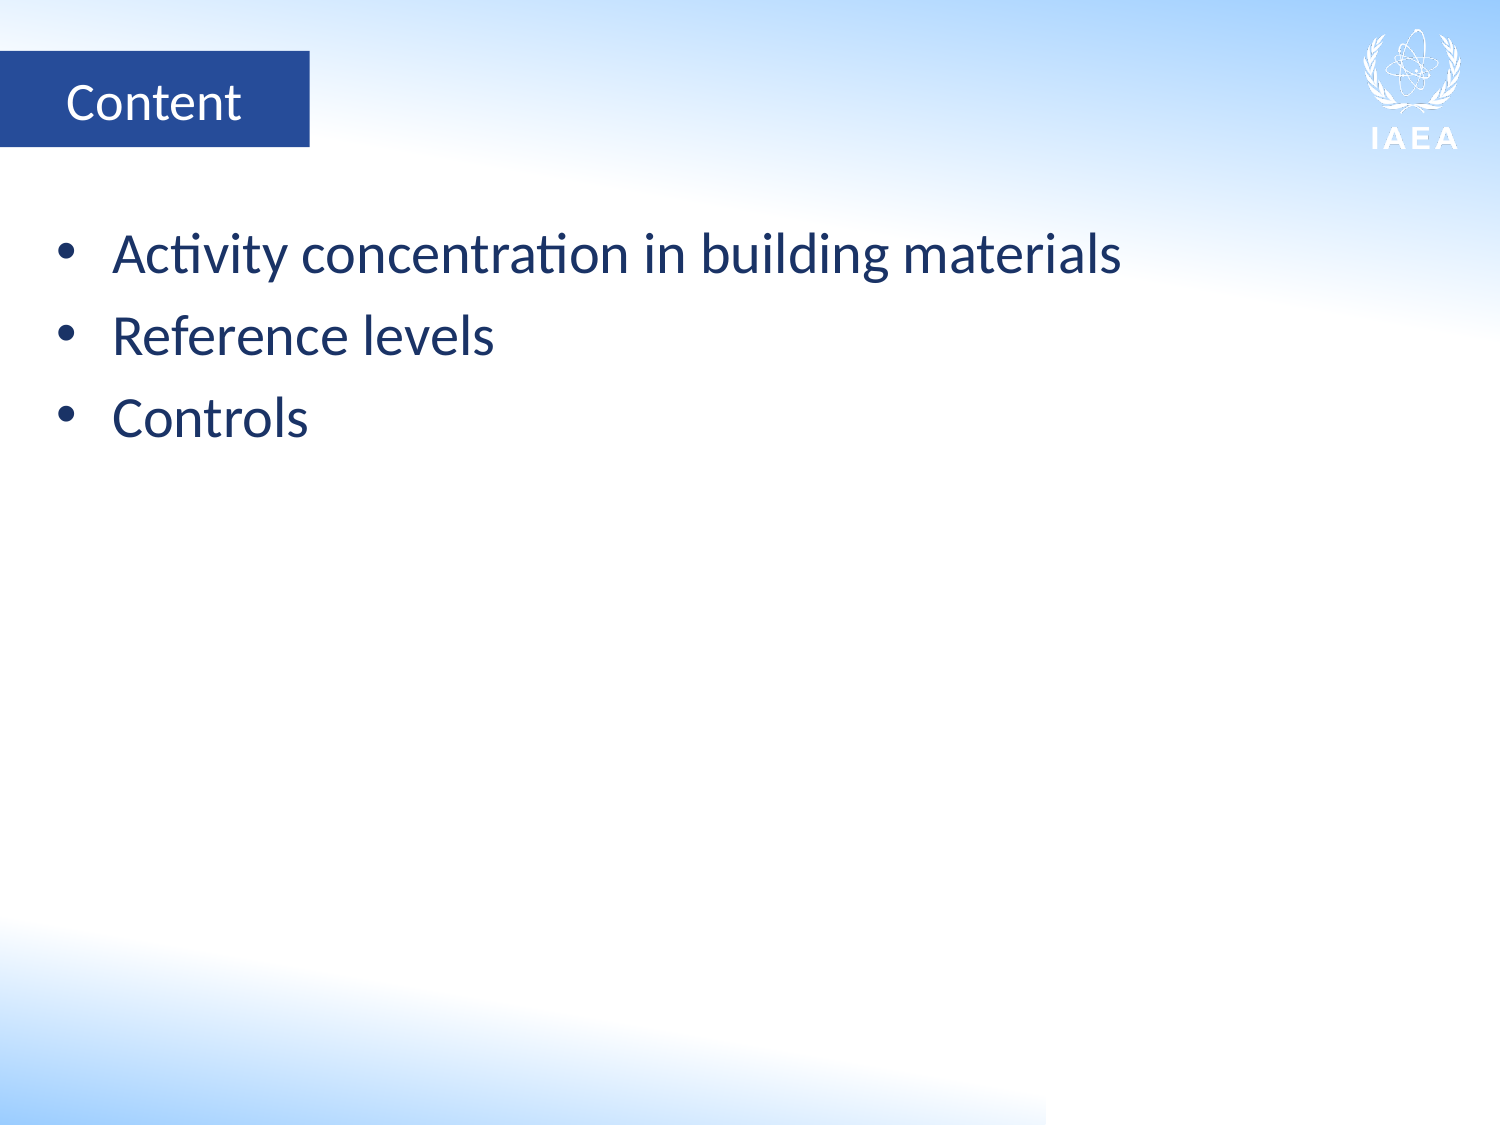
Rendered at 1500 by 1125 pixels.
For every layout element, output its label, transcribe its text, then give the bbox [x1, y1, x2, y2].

text_box Activity concentration in building materials Reference levels Controls [41, 208, 1471, 1005]
text_box Content [0, 49, 312, 149]
picture [1363, 29, 1461, 149]
